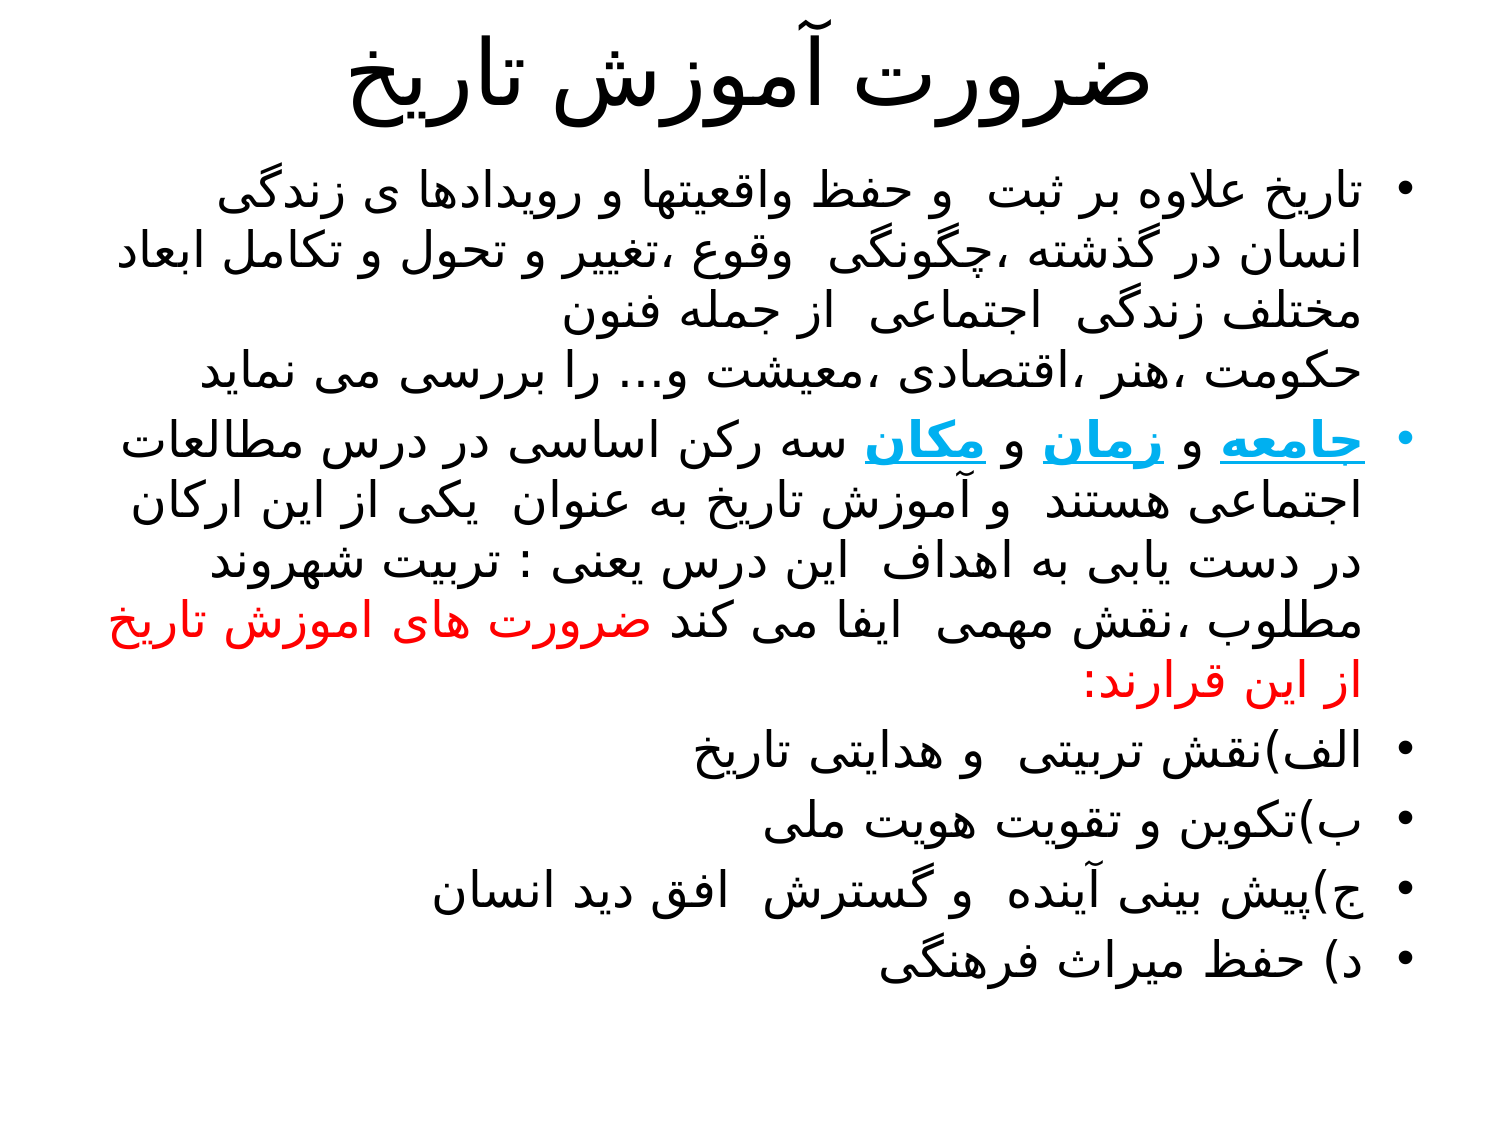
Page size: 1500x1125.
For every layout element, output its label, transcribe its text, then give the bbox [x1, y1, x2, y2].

title ضرورت آموزش تاریخ [75, 0, 1425, 138]
list تاریخ علاوه بر ثبت و حفظ واقعیتها و رویدادها ی زندگی انسان در گذشته ،چگونگی وقوع ،تغییر و تحول و تکامل ابعاد مختلف زندگی اجتماعی از جمله فنون حکومت ،هنر ،اقتصادی ،معیشت و... را بررسی می نماید جامعه و زمان و مکان سه رکن اساسی در درس مطالعات اجتماعی هستند و آموزش تاریخ به عنوان یکی از این ارکان در دست یابی به اهداف این درس یعنی : تربیت شهروند مطلوب ،نقش مهمی ایفا می کند ضرورت های اموزش تاریخ از این قرارند: الف)نقش تربیتی و هدایتی تاریخ ب)تکوین و تقویت هویت ملی ج)پیش بینی آینده و گسترش افق دید انسان د) حفظ میراث فرهنگی [75, 149, 1425, 1005]
